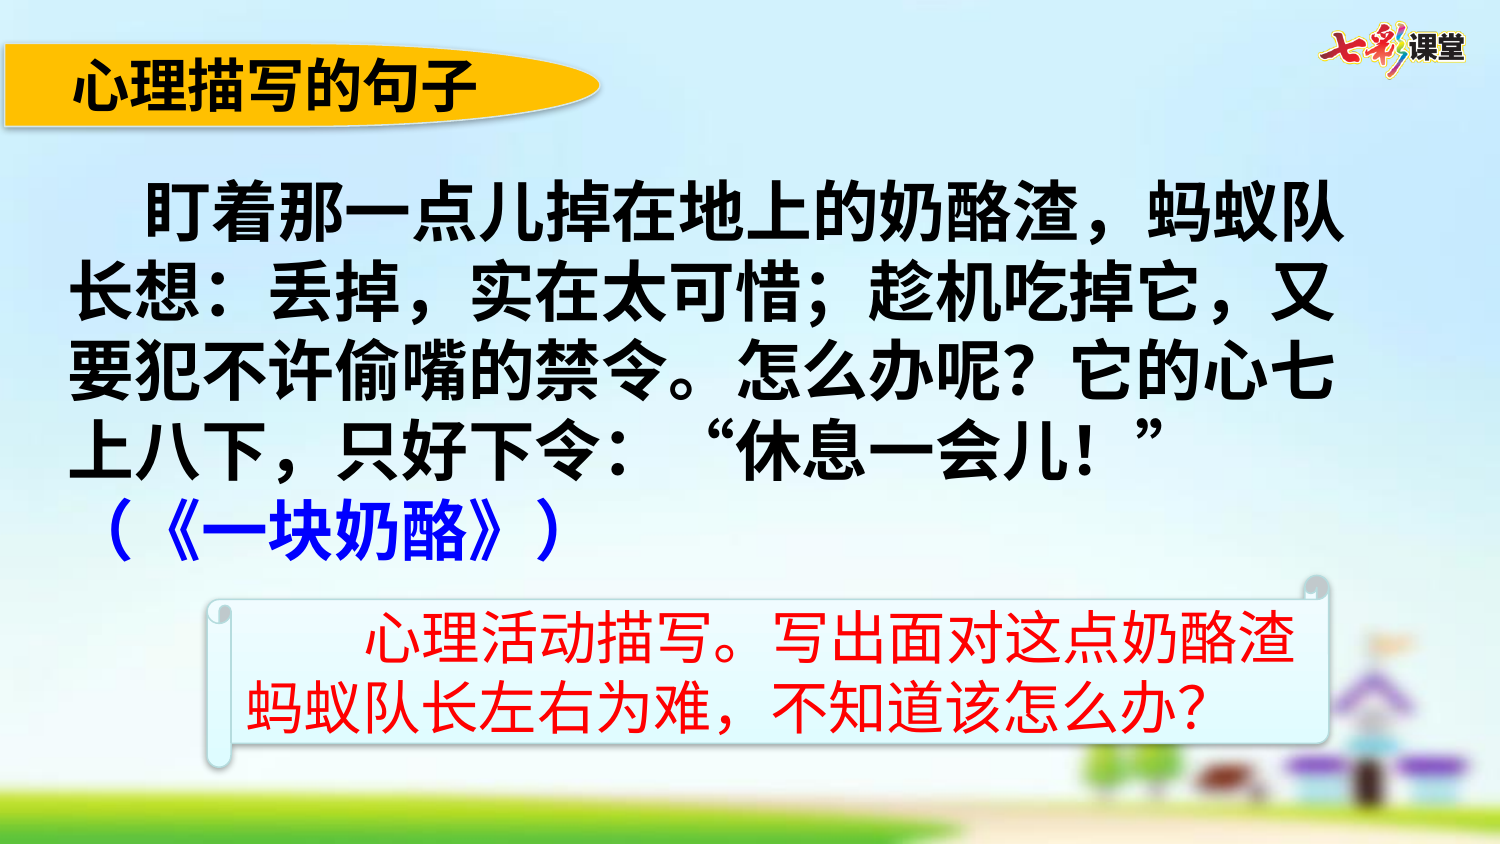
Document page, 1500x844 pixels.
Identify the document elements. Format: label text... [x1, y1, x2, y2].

text_box 盯着那一点儿掉在地上的奶酪渣，蚂蚁队长想：丢掉，实在太可惜；趁机吃掉它，又要犯不许偷嘴的禁令。怎么办呢？它的心七上八下，只好下令：“休息一会儿！” （《一块奶酪》） [53, 161, 1373, 577]
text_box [0, 43, 605, 127]
picture [0, 0, 1500, 844]
text_box 心理活动描写。写出面对这点奶酪渣蚂蚁队长左右为难，不知道该怎么办？ [206, 574, 1330, 769]
